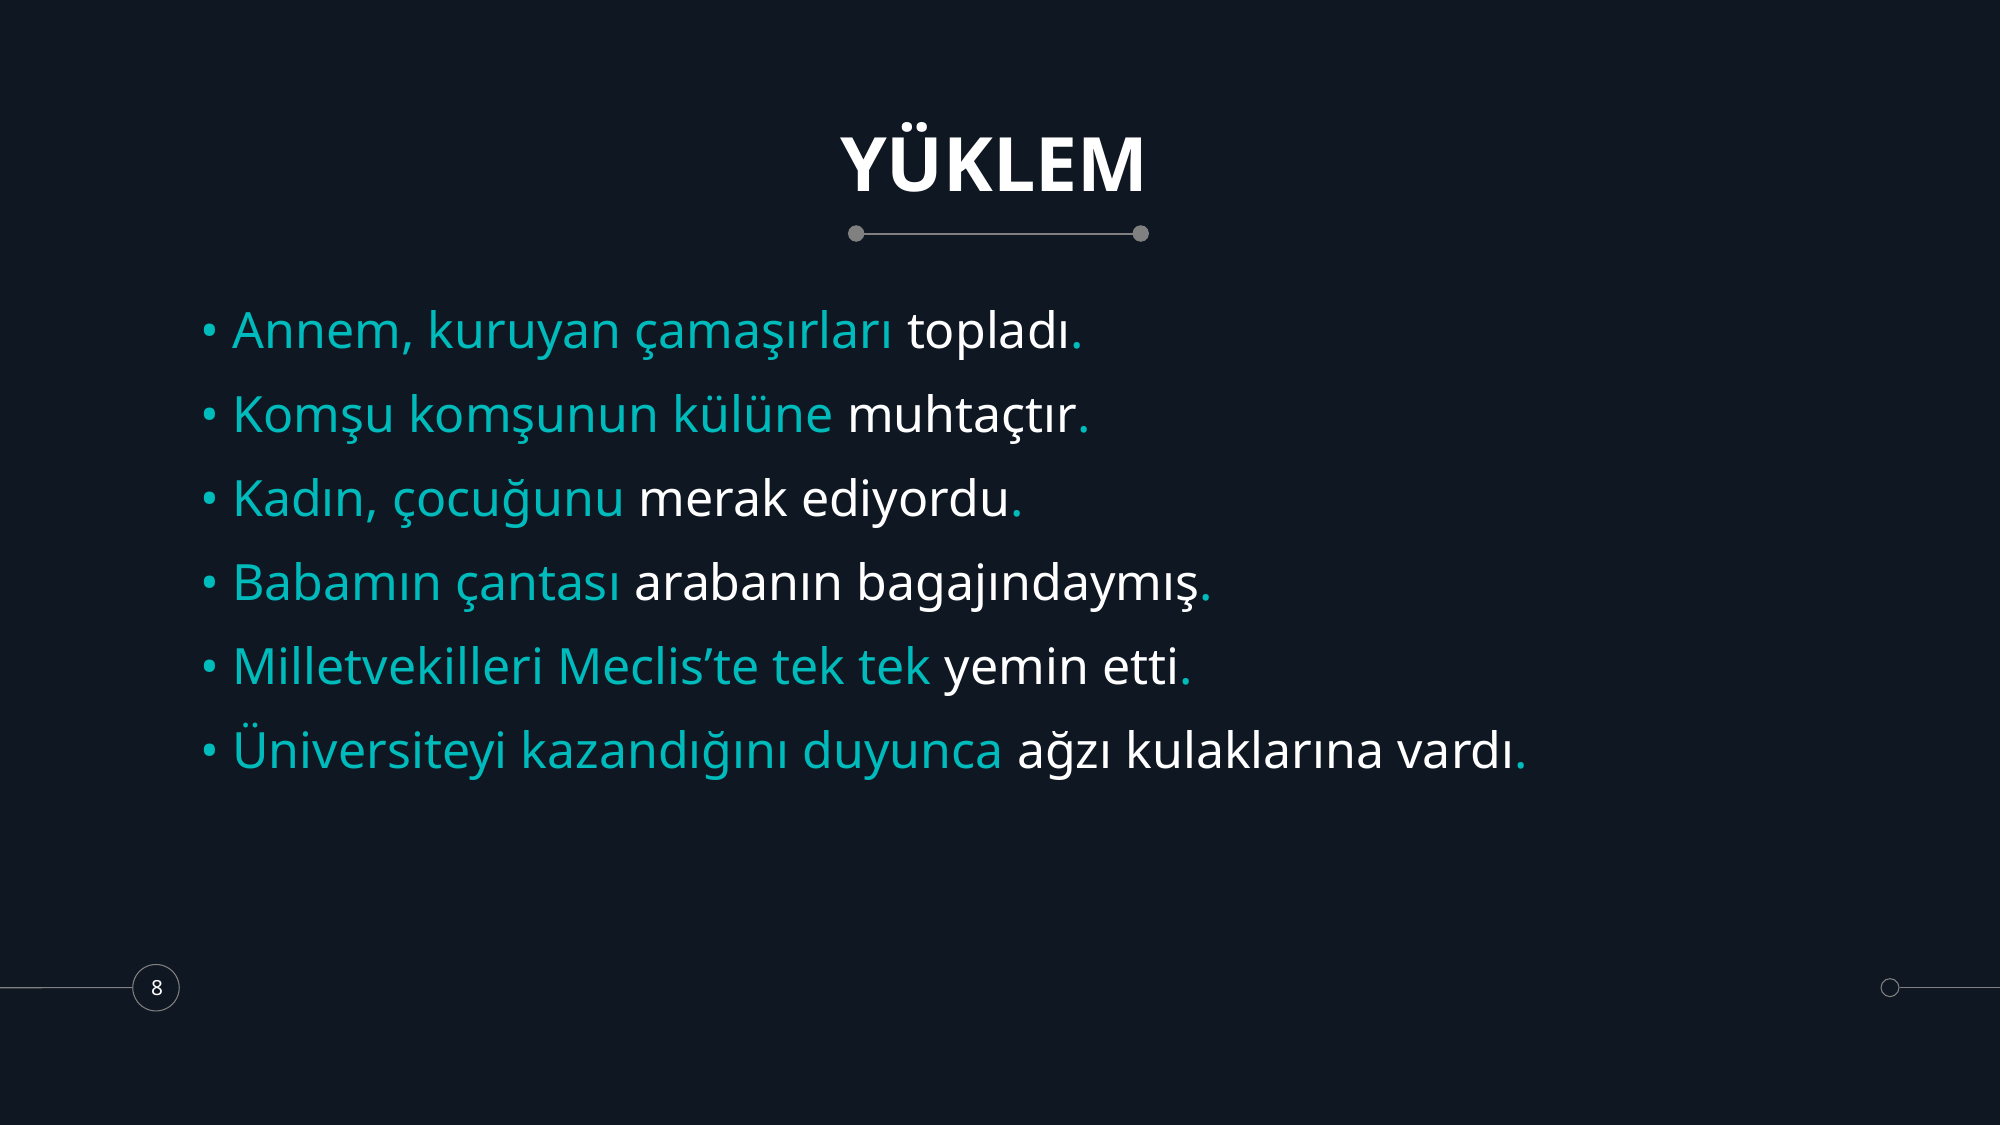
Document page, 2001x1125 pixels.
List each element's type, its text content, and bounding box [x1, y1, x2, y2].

text_box • Üniversiteyi kazandığını duyunca ağzı kulaklarına vardı. [185, 710, 1702, 786]
text_box • Babamın çantası arabanın bagajındaymış. [185, 543, 1702, 618]
text_box • Komşu komşunun külüne muhtaçtır. [185, 375, 1702, 451]
slide_number 8 [127, 964, 186, 1014]
text_box • Milletvekilleri Meclis’te tek tek yemin etti. [185, 627, 1702, 702]
text_box • Annem, kuruyan çamaşırları topladı. [185, 291, 1702, 367]
title YÜKLEM [345, 114, 1644, 208]
text_box • Kadın, çocuğunu merak ediyordu. [185, 459, 1702, 534]
